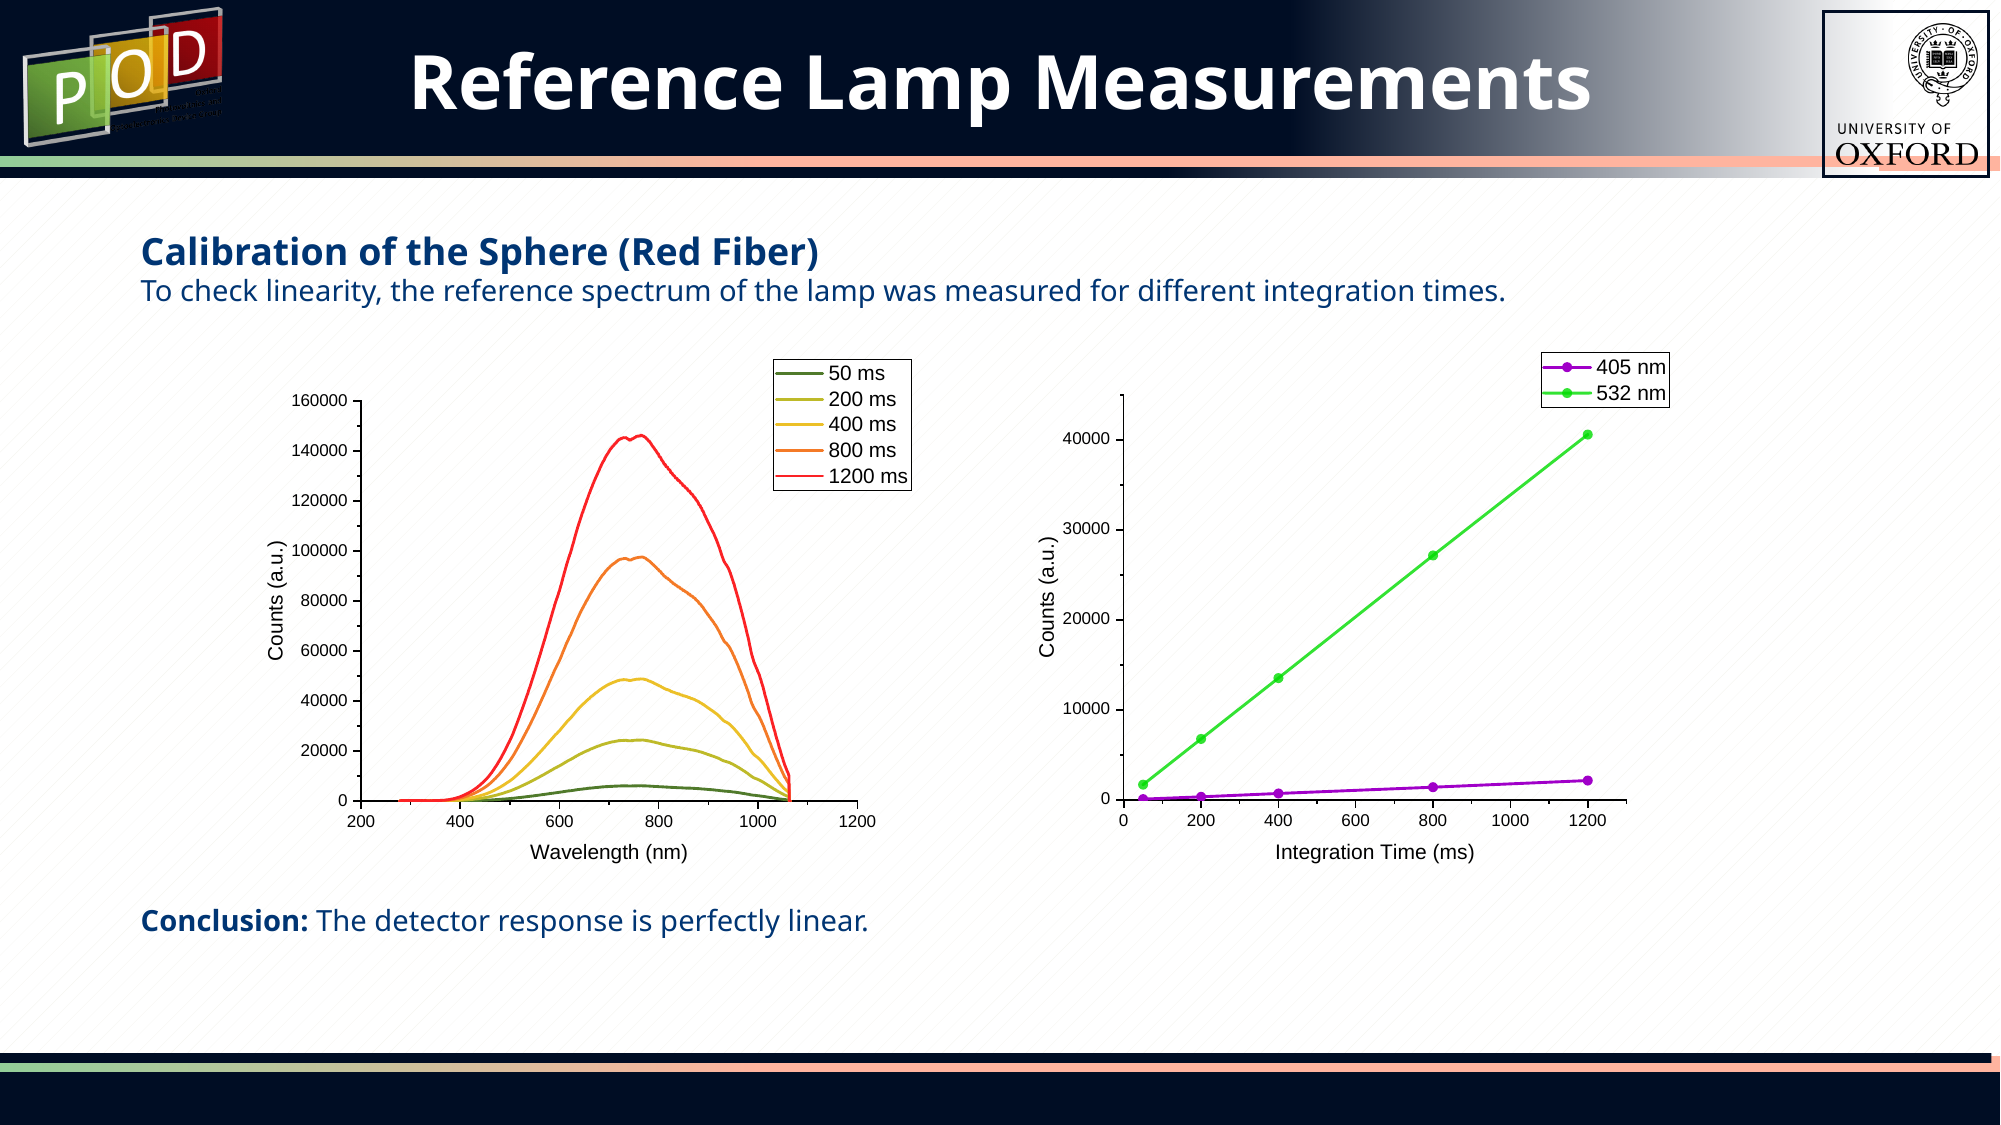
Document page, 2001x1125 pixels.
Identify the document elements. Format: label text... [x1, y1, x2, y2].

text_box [991, 329, 1730, 895]
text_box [230, 336, 960, 895]
title Reference Lamp Measurements [248, 38, 1754, 133]
text_box Calibration of the Sphere (Red Fiber) To check linearity, the reference spectrum of the lamp was measured for different integration times. Conclusion: The detector response is perfectly linear. [125, 220, 1712, 980]
picture [22, 6, 226, 148]
